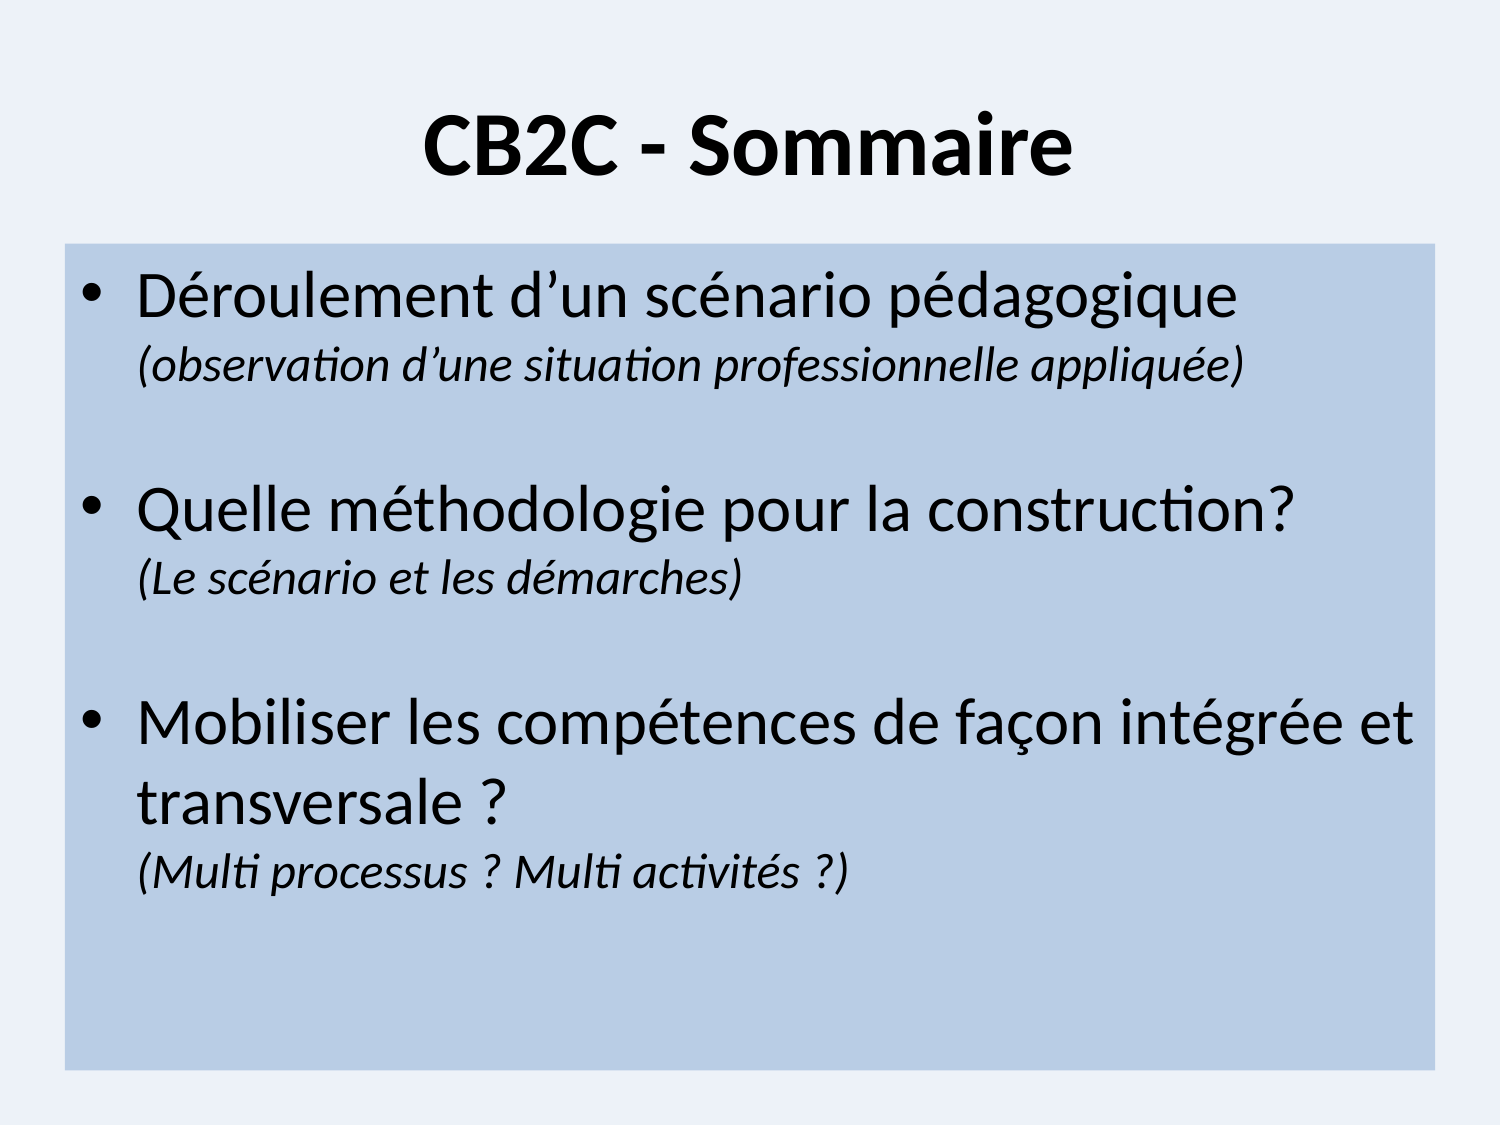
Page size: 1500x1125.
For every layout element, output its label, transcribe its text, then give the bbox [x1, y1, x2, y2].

title CB2C - Sommaire [75, 45, 1425, 233]
list Déroulement d’un scénario pédagogique (observation d’une situation professionnelle appliquée) Quelle méthodologie pour la construction? (Le scénario et les démarches) Mobiliser les compétences de façon intégrée et transversale ? (Multi processus ? Multi activités ?) [64, 243, 1436, 1071]
